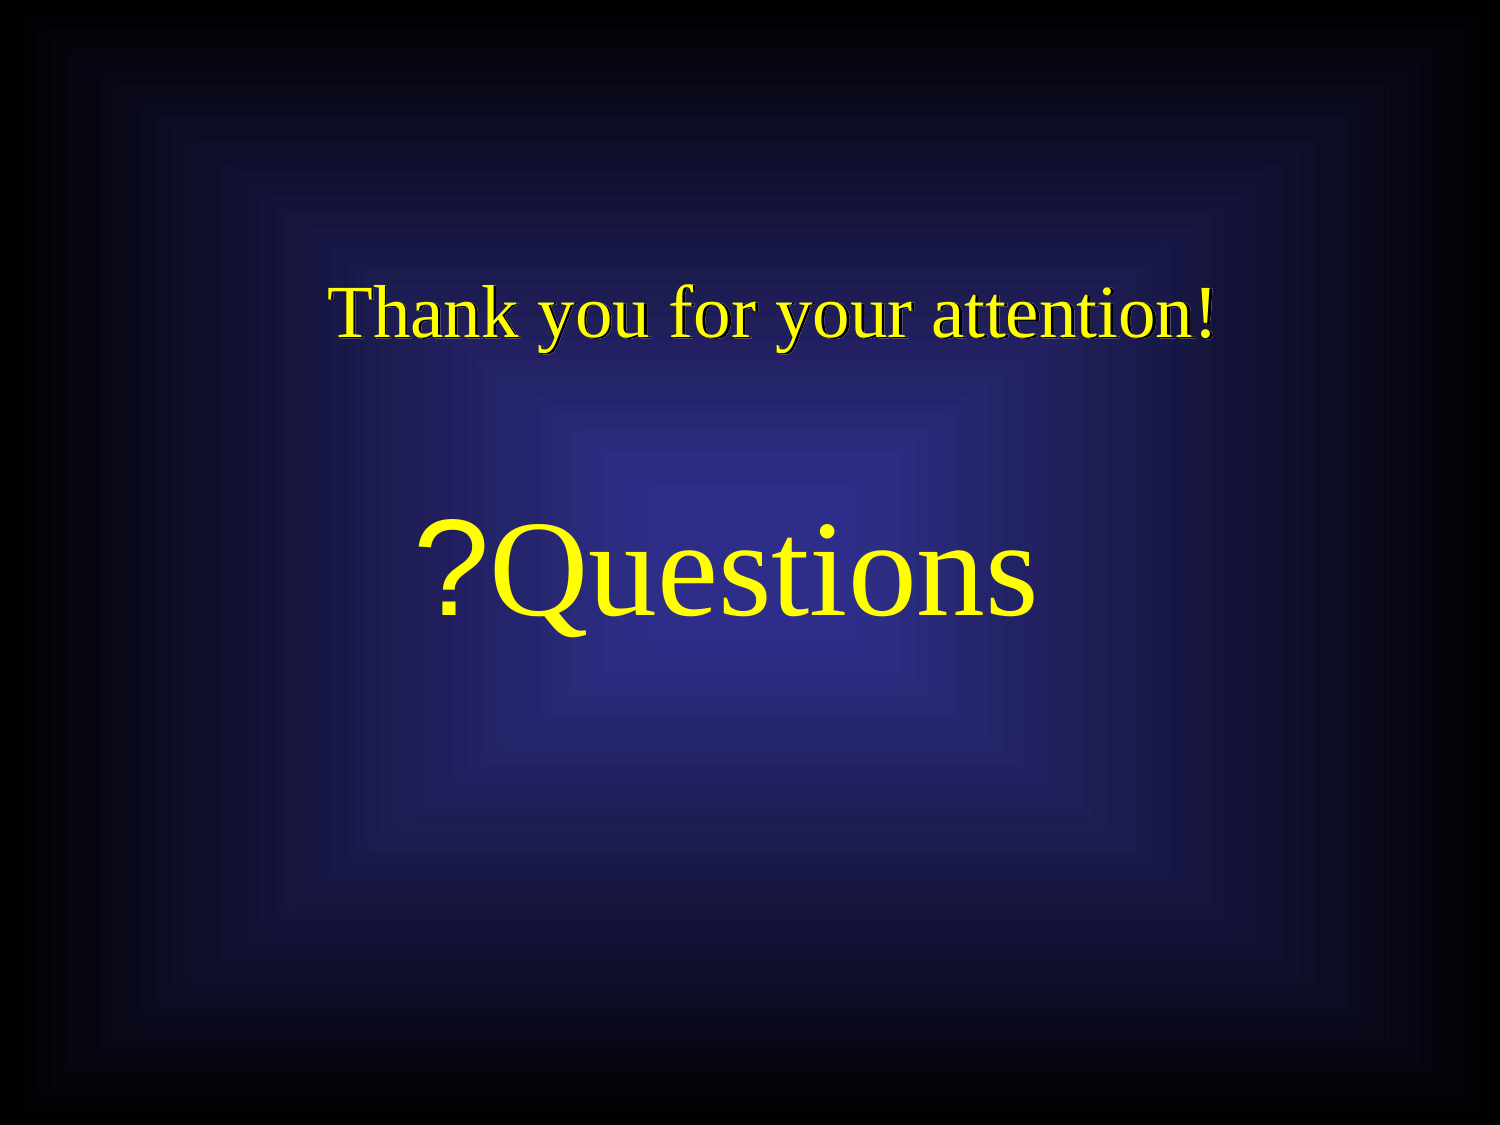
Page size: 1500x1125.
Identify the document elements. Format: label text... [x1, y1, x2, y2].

text_box Questions? [183, 439, 1270, 681]
picture [0, 0, 1500, 1125]
text_box Thank you for your attention! [64, 255, 1500, 361]
